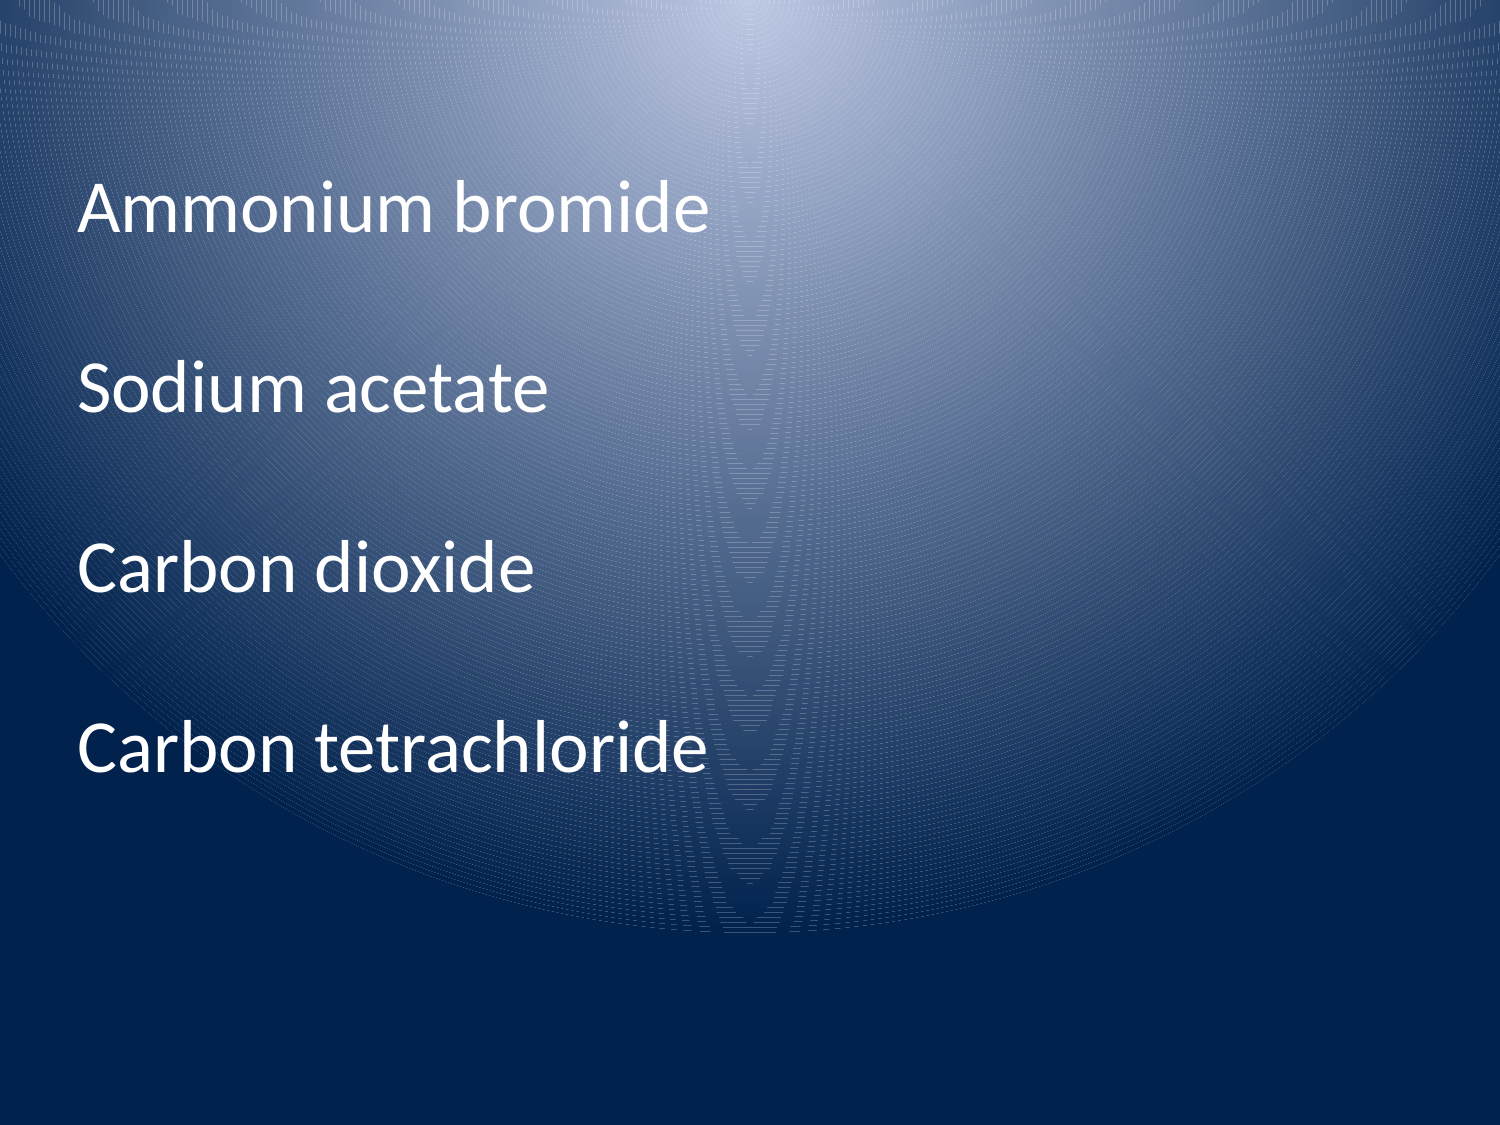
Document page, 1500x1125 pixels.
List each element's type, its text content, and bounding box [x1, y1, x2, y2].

text_box Ammonium bromide Sodium acetate Carbon dioxide Carbon tetrachloride [62, 149, 813, 885]
